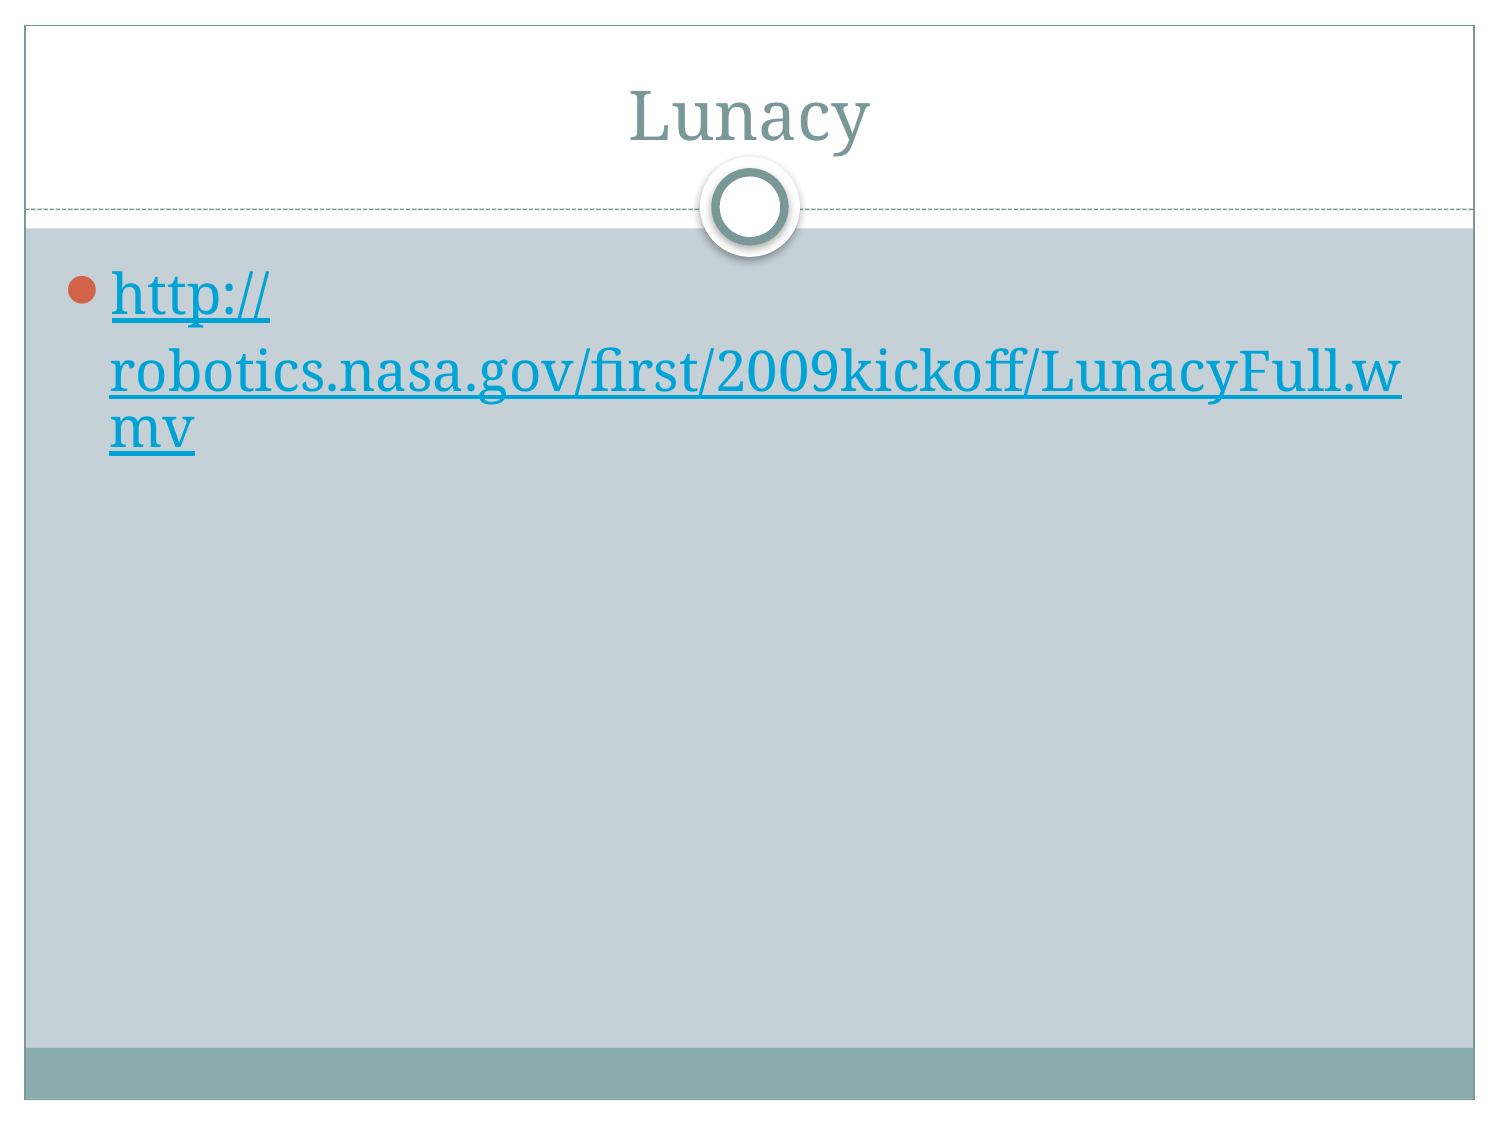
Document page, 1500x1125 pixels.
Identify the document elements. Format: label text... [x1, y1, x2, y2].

title Lunacy [49, 37, 1450, 162]
list http://robotics.nasa.gov/first/2009kickoff/LunacyFull.wmv [49, 250, 1445, 1001]
